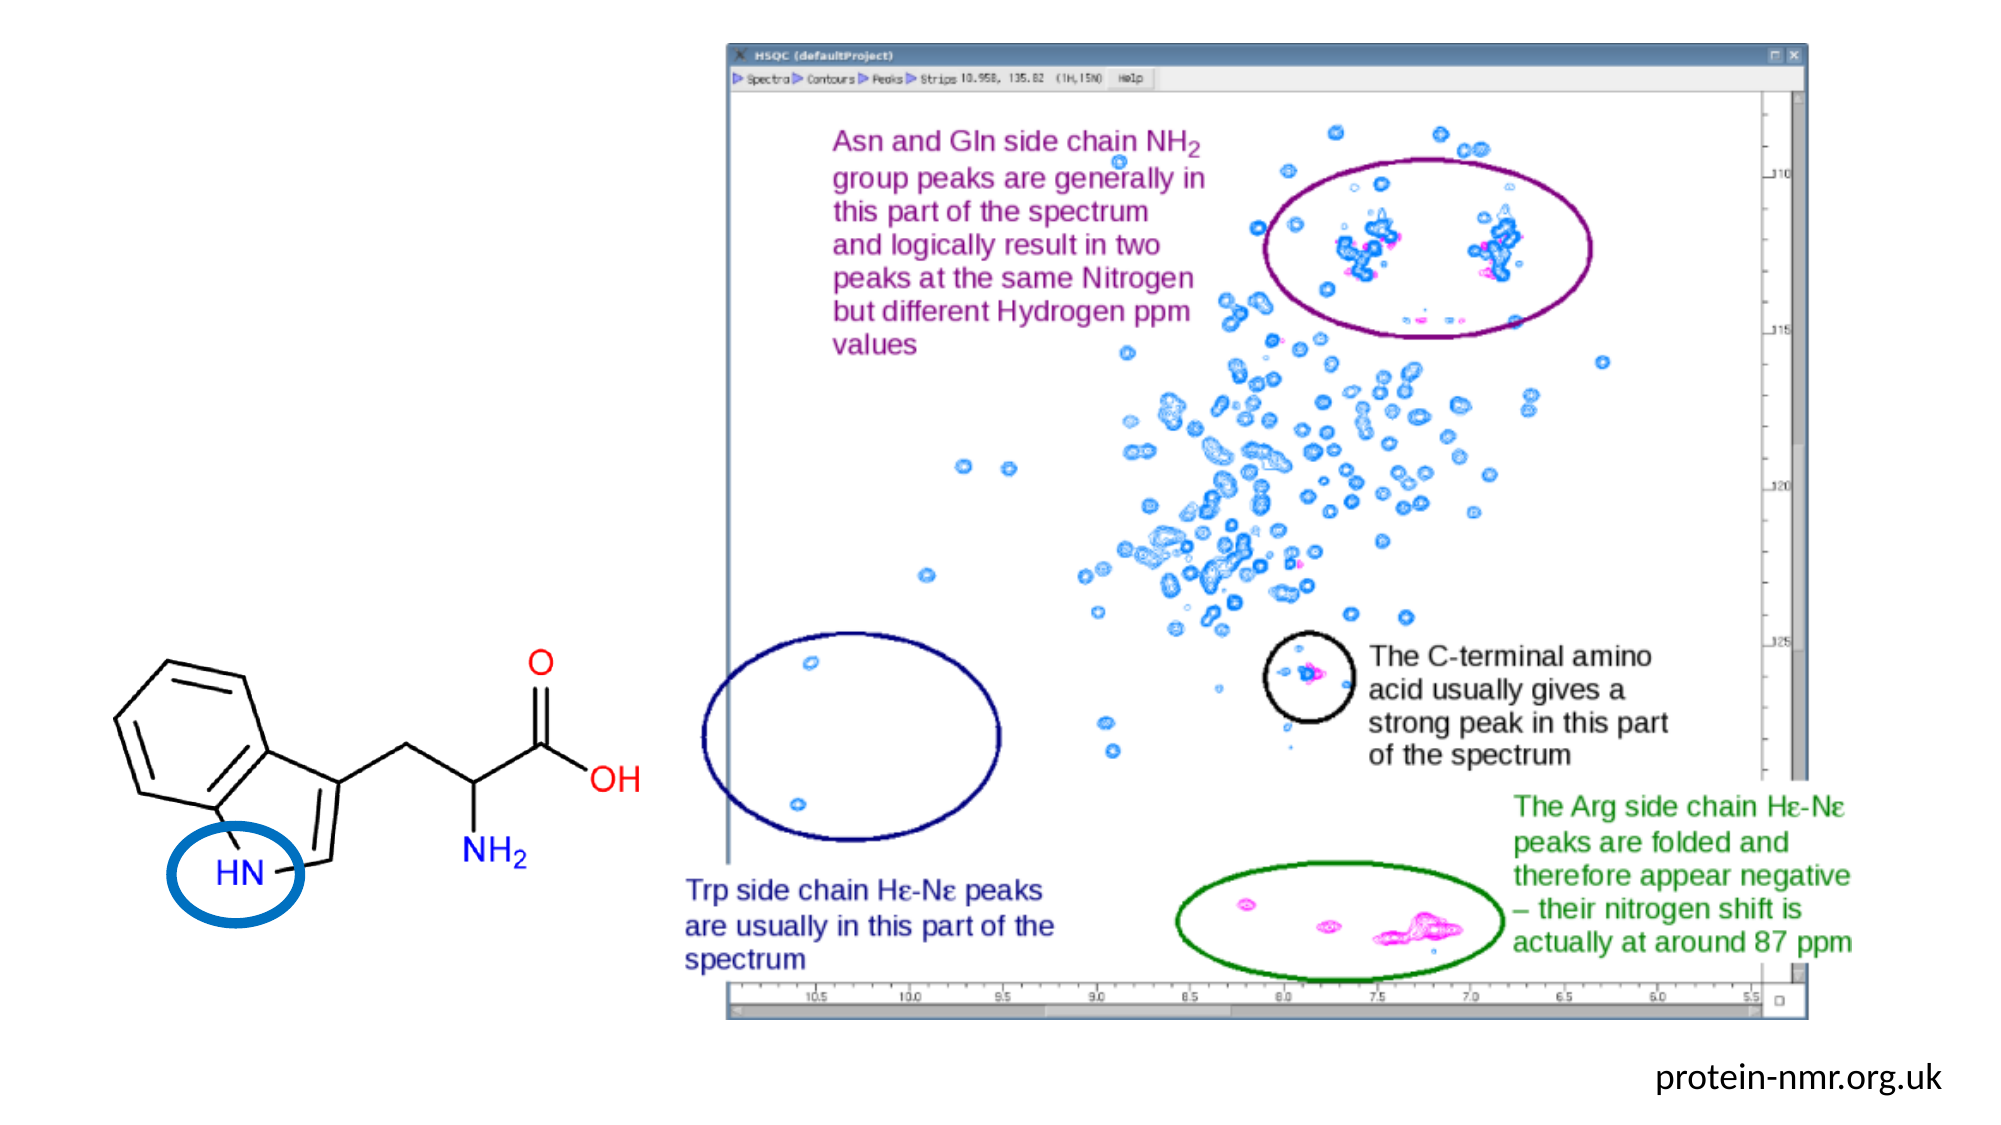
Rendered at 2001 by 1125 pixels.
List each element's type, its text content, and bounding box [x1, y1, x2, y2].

picture [685, 43, 1852, 1020]
text_box protein-nmr.org.uk [1185, 1045, 1958, 1105]
picture [113, 648, 639, 885]
text_box [172, 885, 300, 924]
